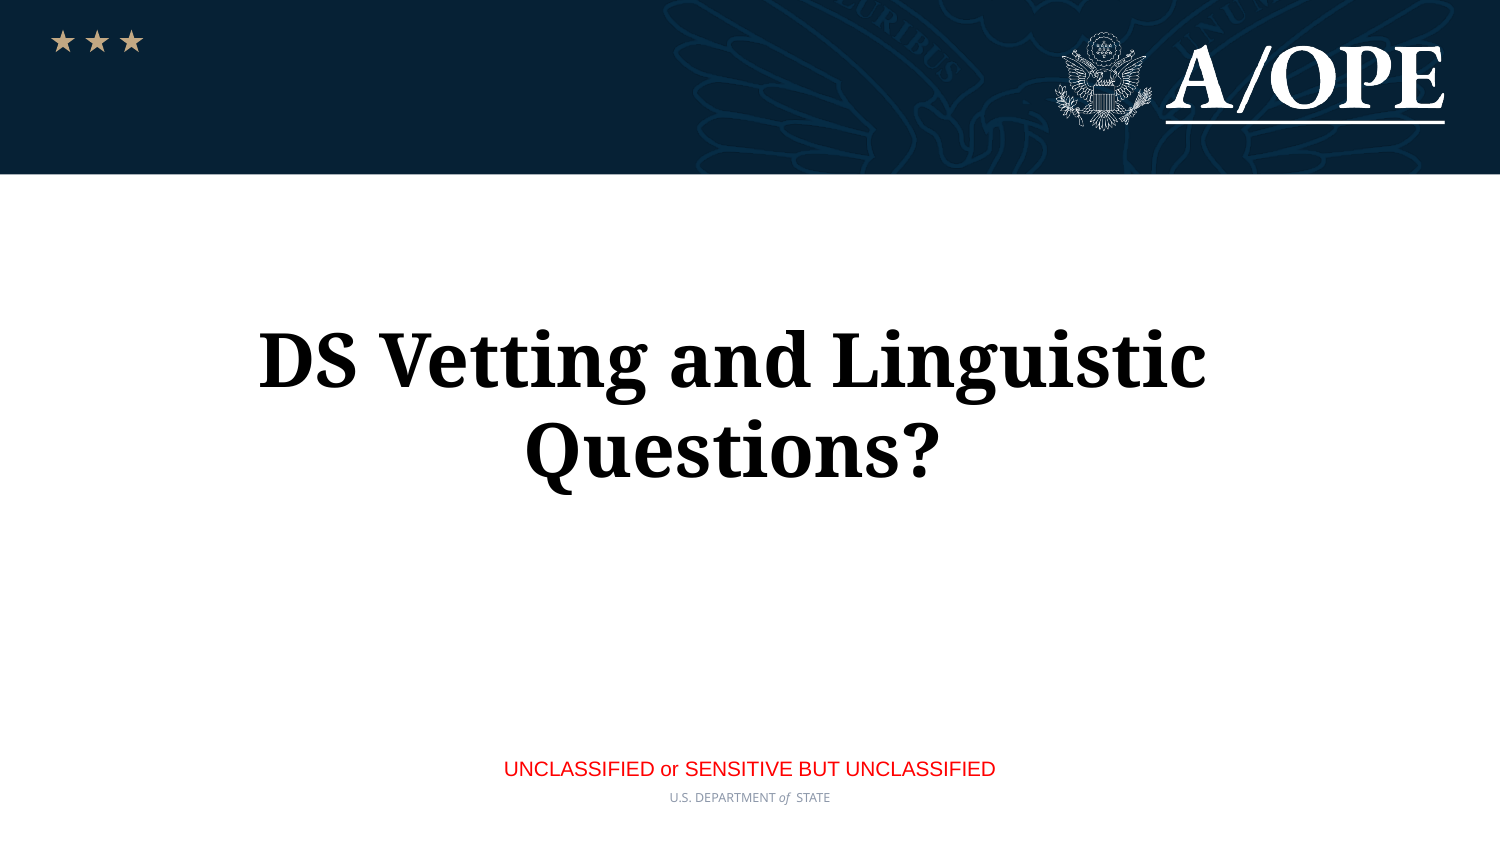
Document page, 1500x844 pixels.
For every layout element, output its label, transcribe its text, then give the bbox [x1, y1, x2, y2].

title DS Vetting and Linguistic Questions? [211, 67, 1256, 739]
picture [587, 0, 1500, 174]
text_box UNCLASSIFIED or SENSITIVE BUT UNCLASSIFIED [489, 747, 1011, 788]
